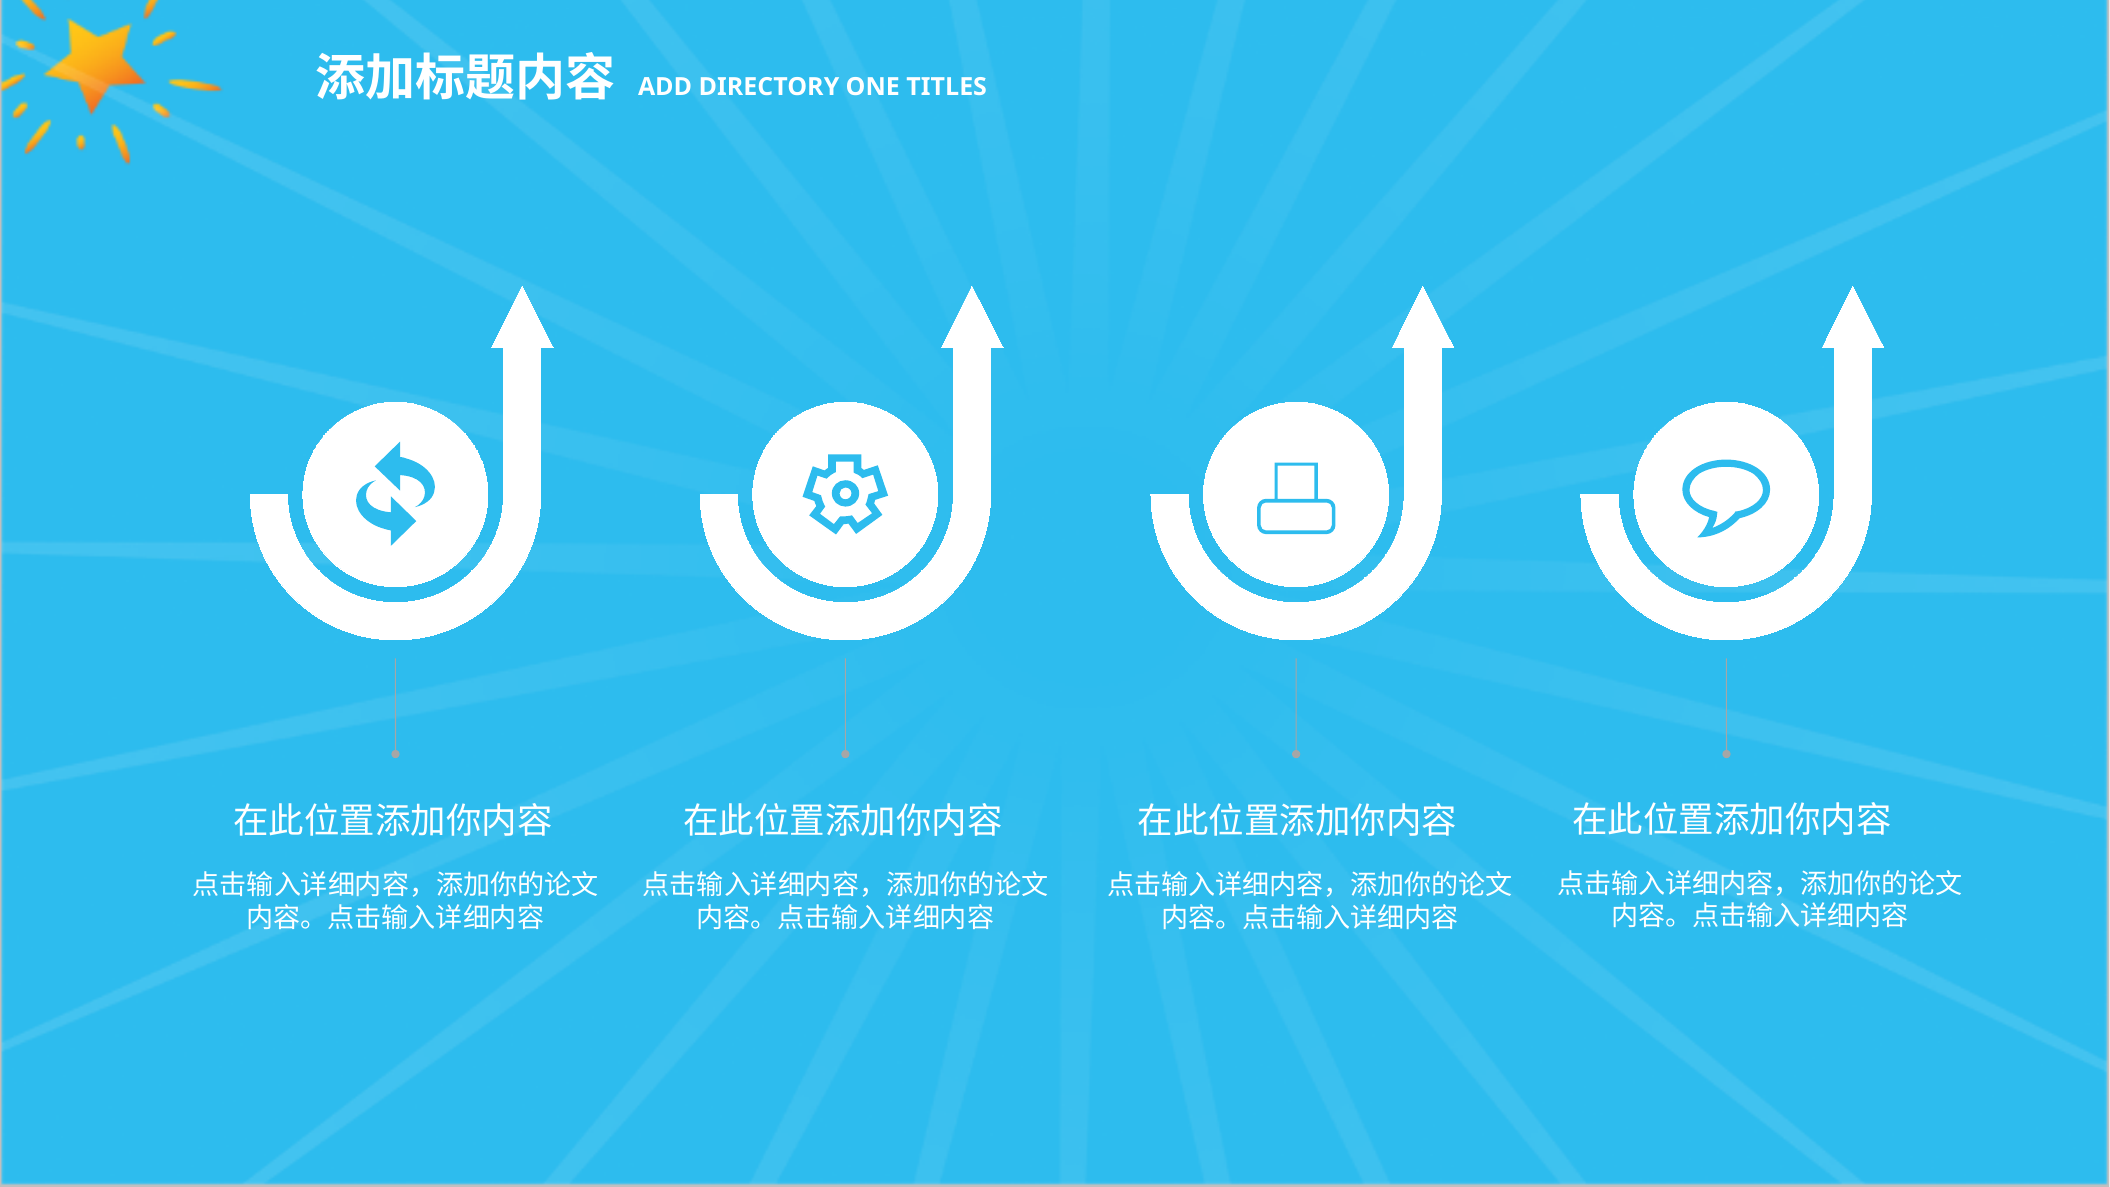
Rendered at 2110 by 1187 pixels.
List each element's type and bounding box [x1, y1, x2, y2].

picture [0, 0, 2110, 1187]
text_box [174, 286, 1982, 942]
